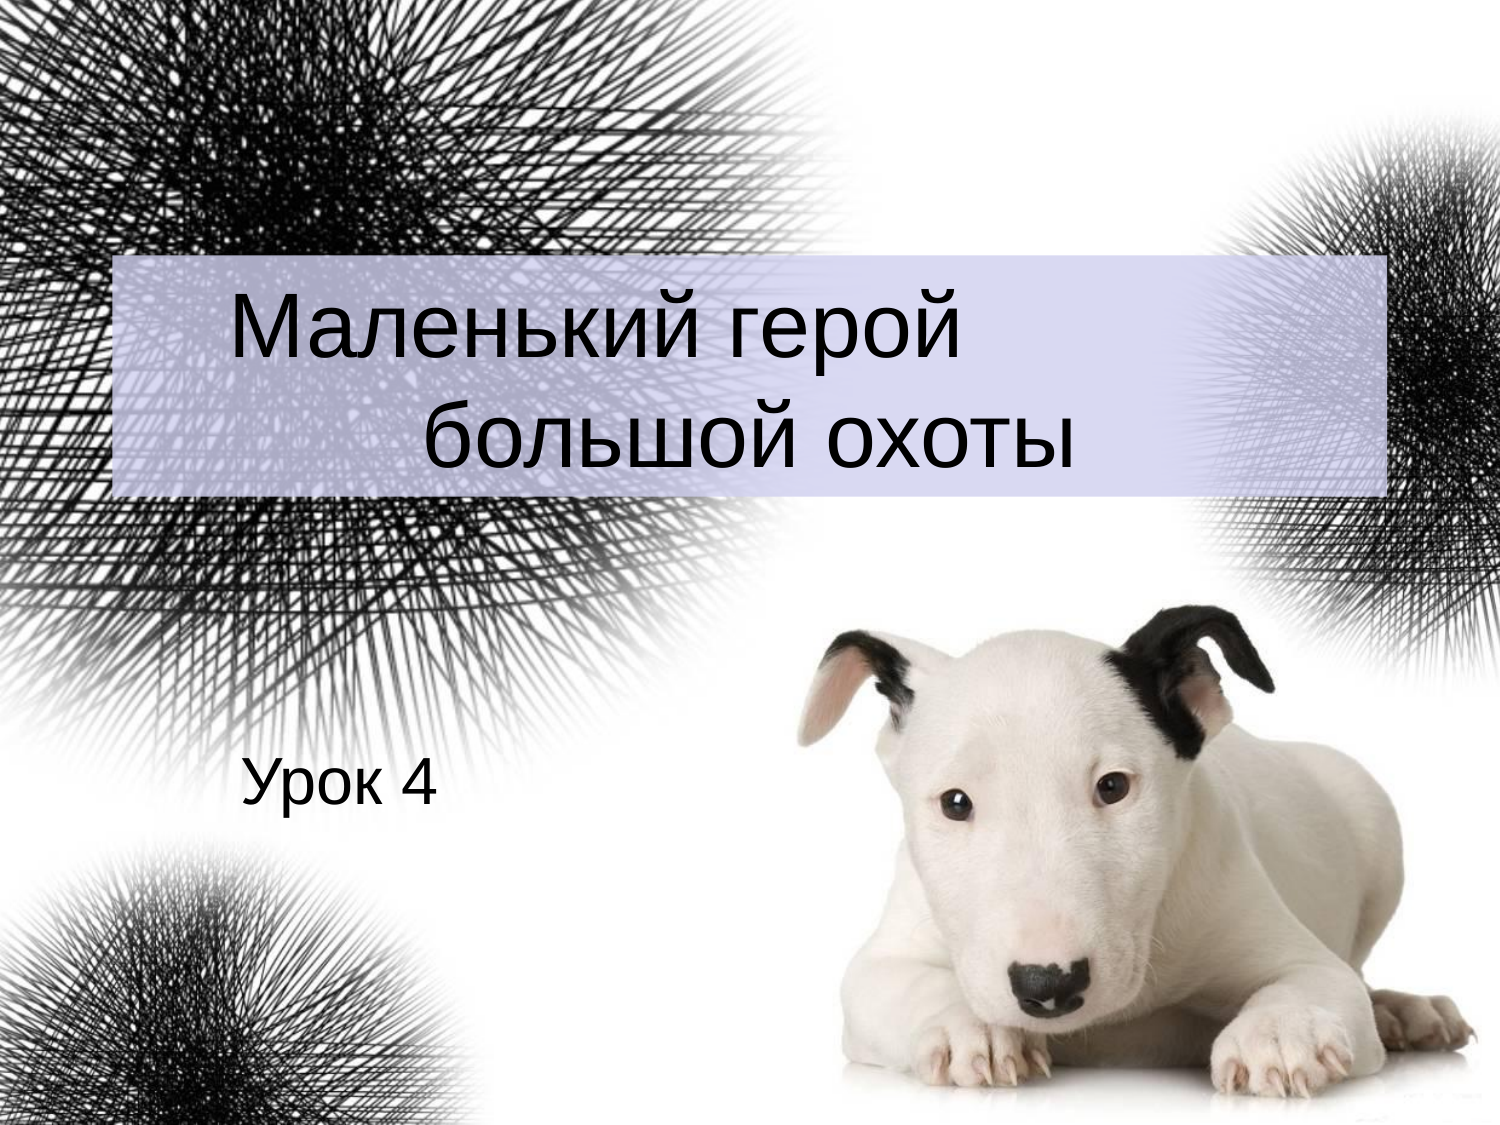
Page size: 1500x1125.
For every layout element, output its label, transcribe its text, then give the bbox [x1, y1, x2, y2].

title Маленький герой большой охоты [112, 255, 1388, 497]
subtitle Урок 4 [225, 637, 1275, 925]
picture [0, 0, 1500, 1125]
